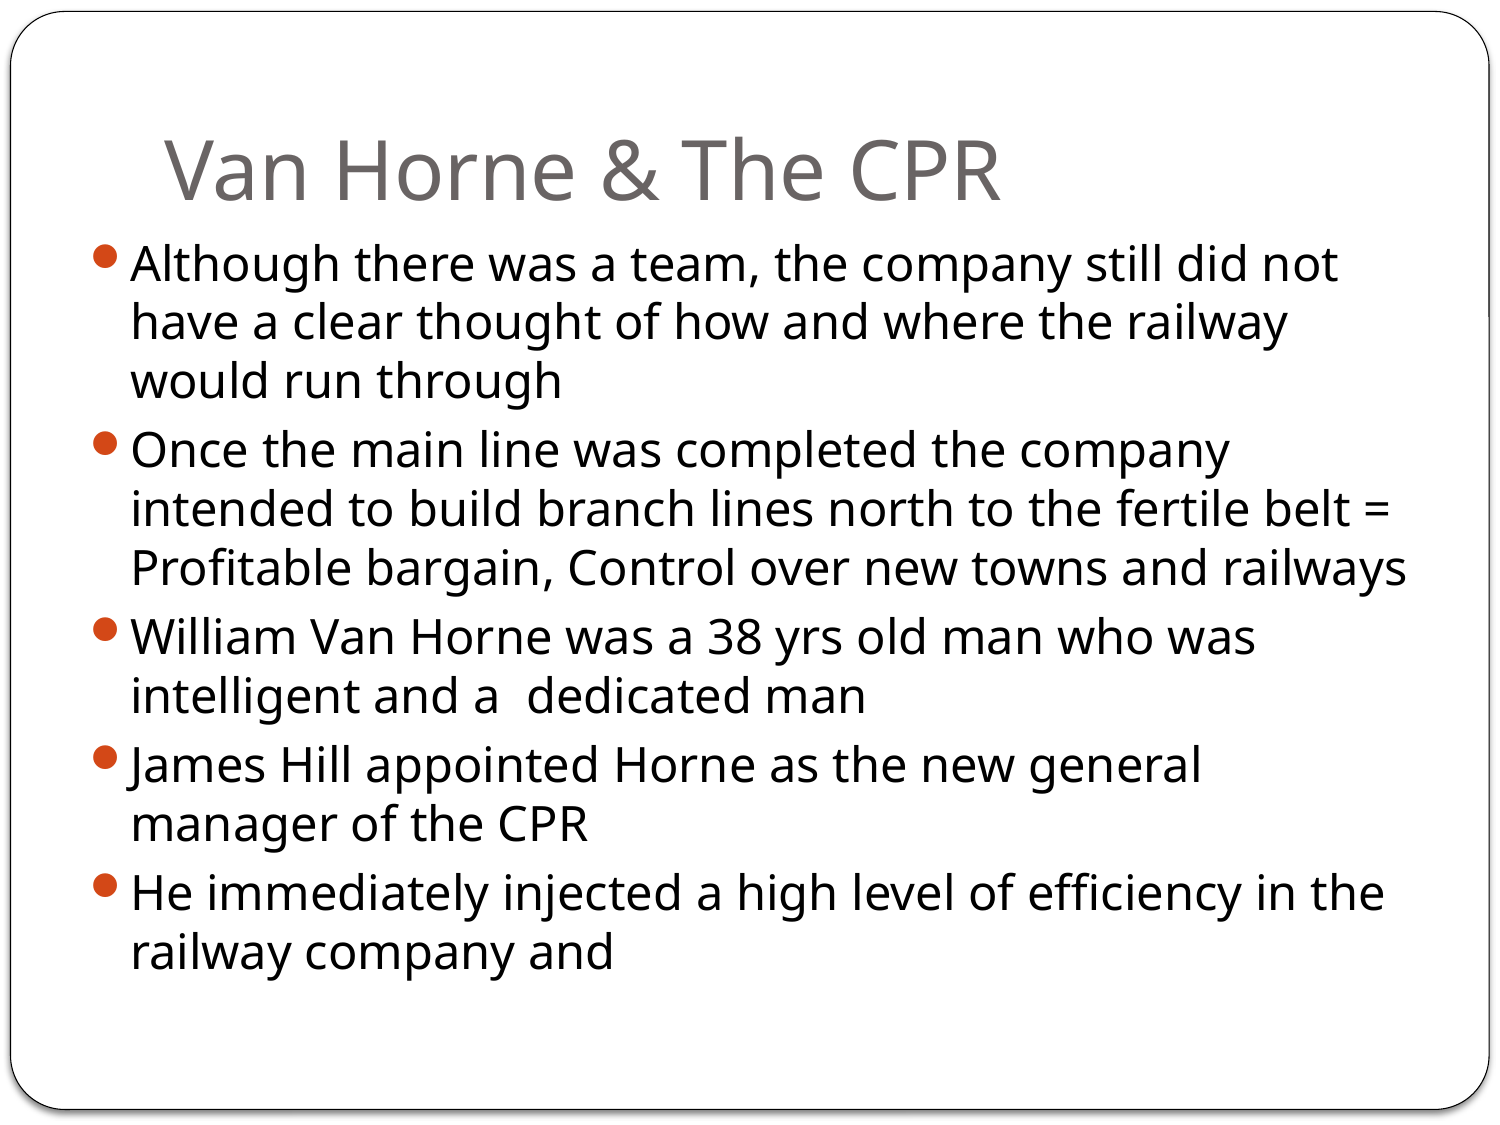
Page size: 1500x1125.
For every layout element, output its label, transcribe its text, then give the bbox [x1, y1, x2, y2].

title Van Horne & The CPR [150, 45, 1425, 224]
list Although there was a team, the company still did not have a clear thought of how and where the railway would run through Once the main line was completed the company intended to build branch lines north to the fertile belt = Profitable bargain, Control over new towns and railways William Van Horne was a 38 yrs old man who was intelligent and a dedicated man James Hill appointed Horne as the new general manager of the CPR He immediately injected a high level of efficiency in the railway company and [75, 224, 1425, 1005]
